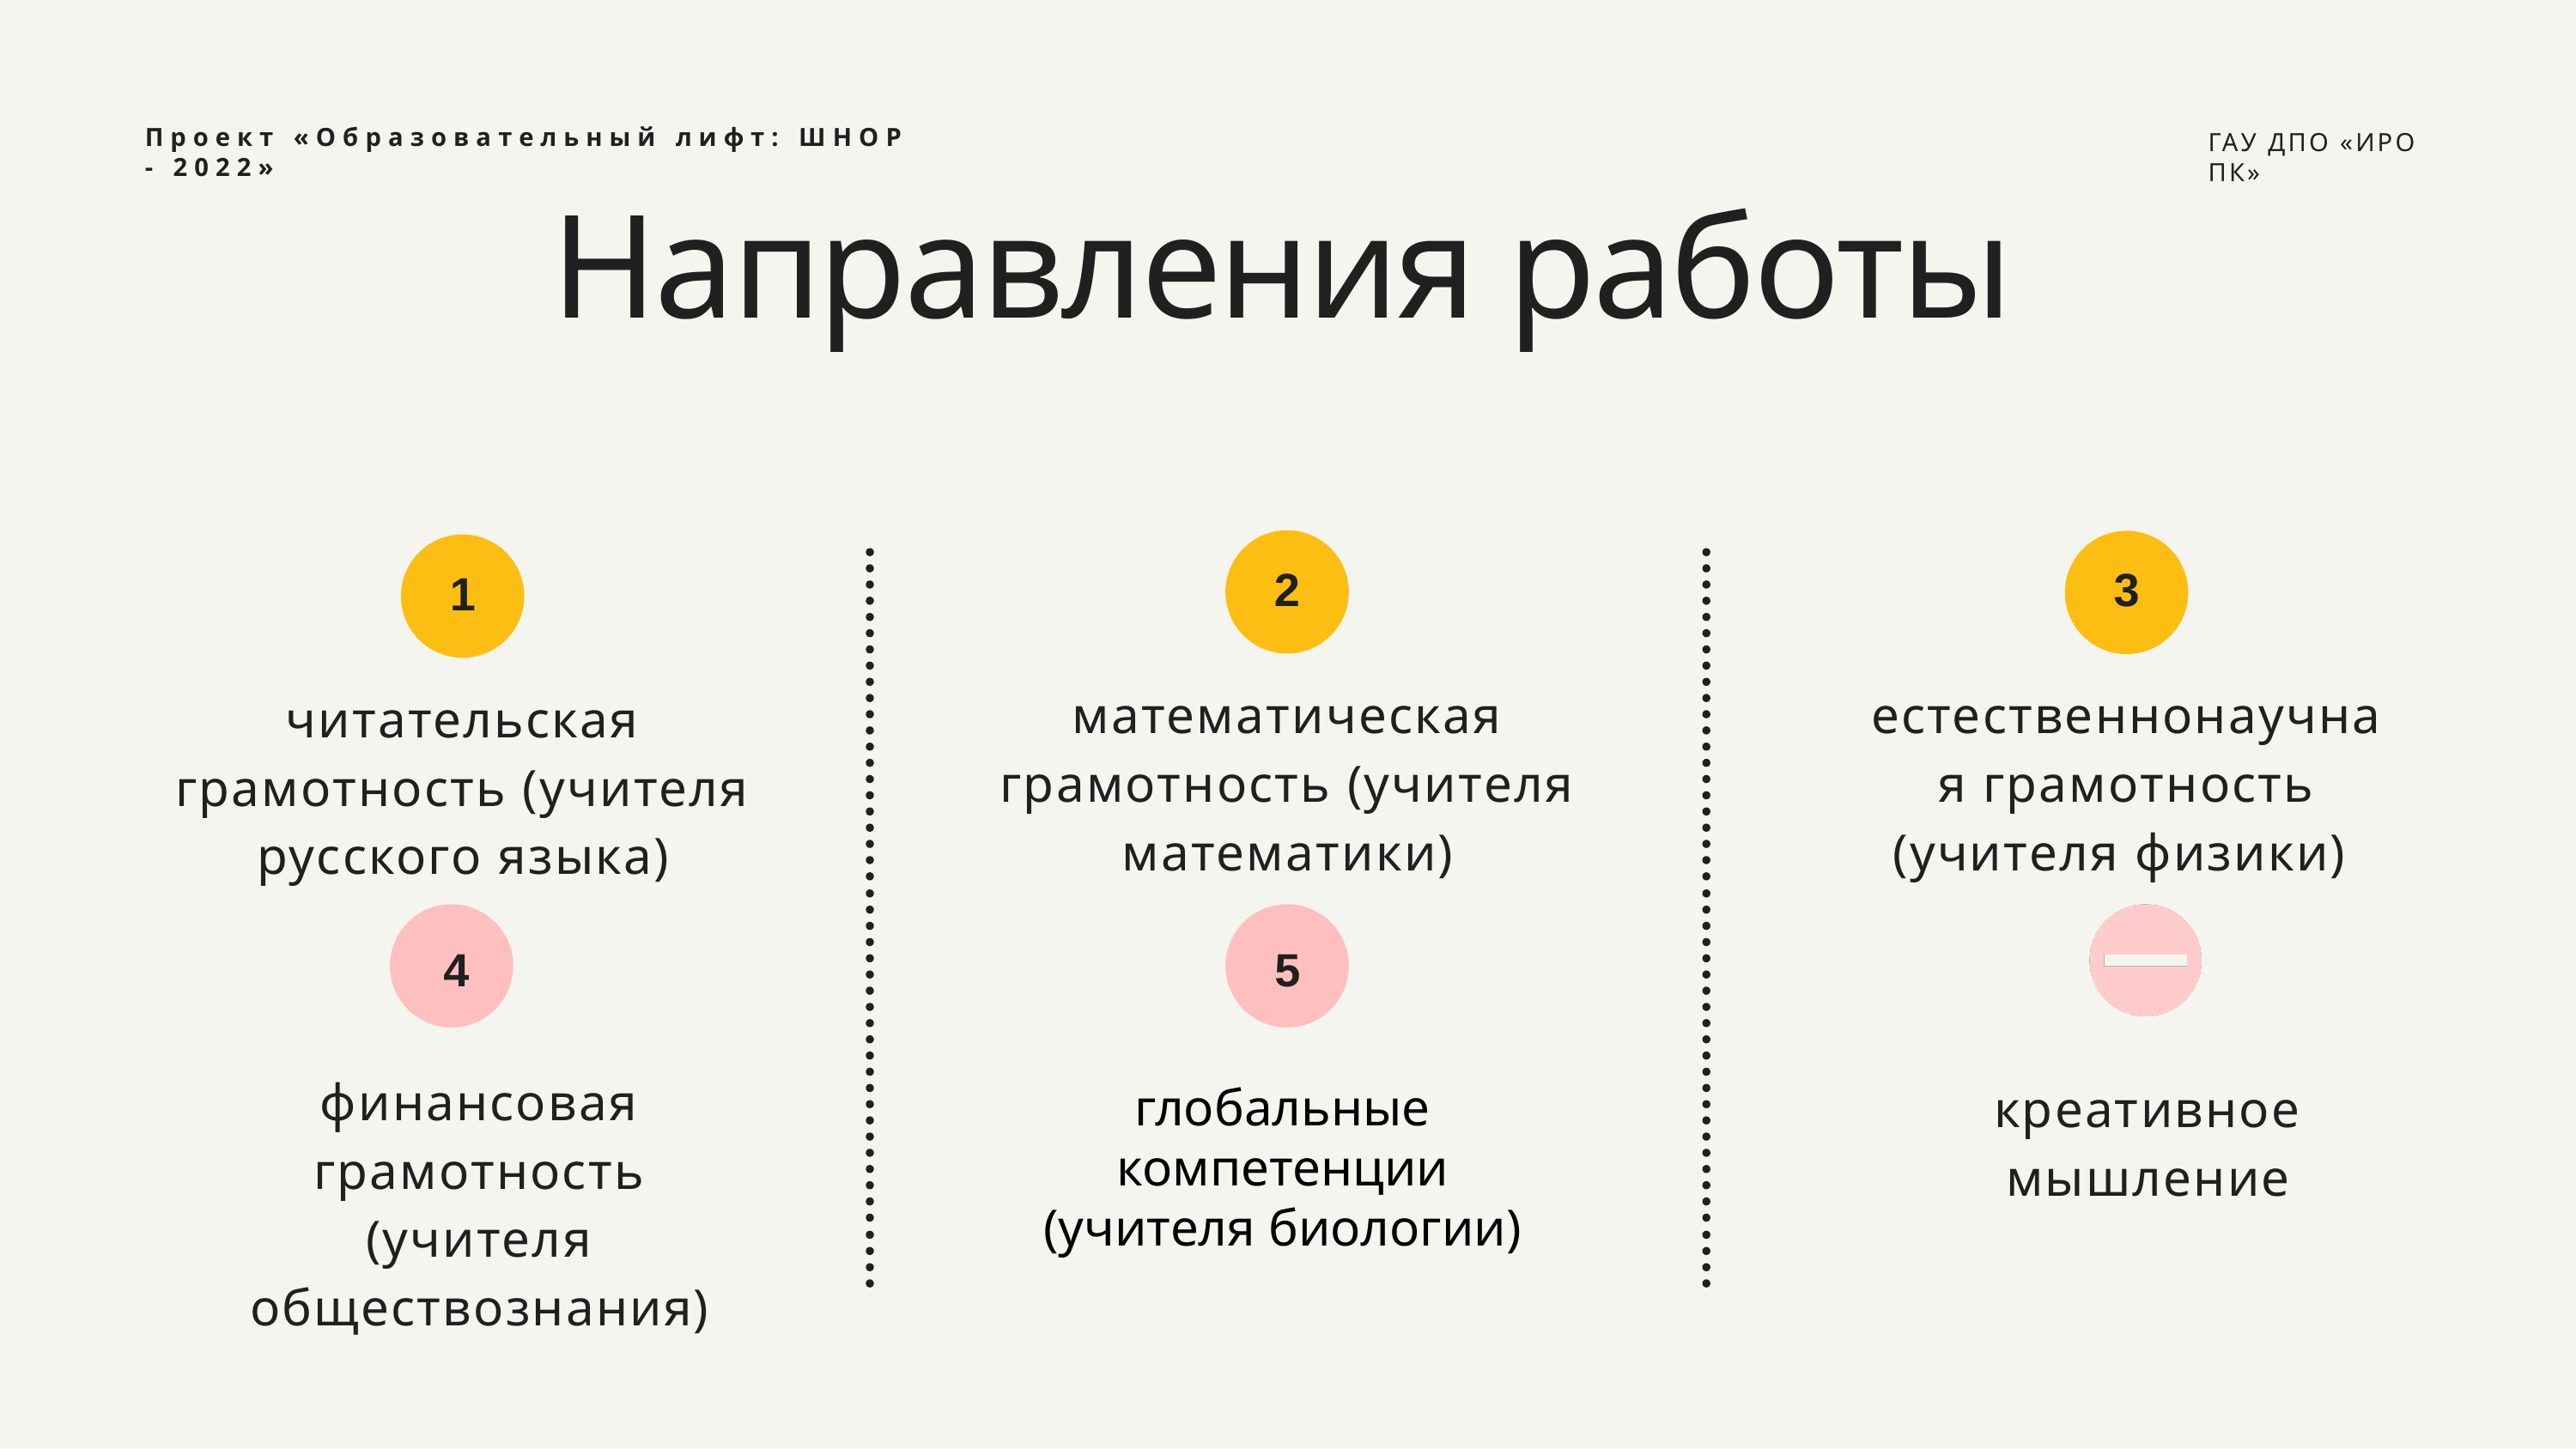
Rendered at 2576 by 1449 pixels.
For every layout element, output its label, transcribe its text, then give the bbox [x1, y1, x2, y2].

text_box [866, 1279, 874, 1288]
text_box [866, 548, 874, 556]
text_box [1225, 904, 1343, 1028]
text_box [1702, 1263, 1710, 1271]
text_box [866, 694, 874, 702]
text_box [1702, 677, 1710, 686]
text_box [1236, 530, 1339, 558]
text_box [1702, 645, 1710, 654]
text_box 1 читательская грамотность (учителя русского языка) [149, 562, 776, 885]
text_box [866, 986, 874, 995]
text_box [866, 597, 874, 605]
text_box [866, 661, 874, 670]
text_box [390, 904, 507, 1028]
text_box [1702, 1279, 1710, 1288]
text_box [866, 1197, 874, 1206]
text_box [1702, 840, 1710, 848]
text_box [1702, 937, 1710, 947]
text_box глобальные компетенции (учителя биологии) [1019, 1069, 1546, 1263]
text_box [1702, 872, 1710, 881]
text_box [866, 1035, 874, 1044]
text_box [1702, 710, 1710, 718]
text_box 3 естественнонаучная грамотность (учителя физики) [1863, 558, 2390, 881]
text_box [866, 1230, 874, 1240]
text_box [1702, 758, 1710, 767]
text_box [1702, 694, 1710, 702]
text_box [866, 1067, 874, 1076]
text_box [1702, 597, 1710, 605]
text_box [866, 726, 874, 735]
text_box [1702, 1180, 1710, 1190]
text_box [866, 840, 874, 848]
text_box ГАУ ДПО «ИРО ПК» [2206, 124, 2466, 186]
text_box [866, 807, 874, 816]
text_box 5 [1256, 938, 1372, 997]
text_box [1702, 1149, 1710, 1157]
title Направления работы [380, 173, 2184, 417]
text_box [866, 677, 874, 686]
text_box [866, 791, 874, 800]
text_box [1702, 1035, 1710, 1044]
text_box [866, 823, 874, 832]
text_box [866, 1083, 874, 1093]
text_box [866, 937, 874, 947]
text_box [866, 1019, 874, 1028]
text_box [1702, 774, 1710, 784]
text_box [866, 970, 874, 979]
text_box [2075, 530, 2178, 558]
text_box [866, 628, 874, 638]
text_box [1702, 1197, 1710, 1206]
text_box [410, 534, 514, 562]
text_box [866, 1051, 874, 1060]
text_box [1702, 823, 1710, 832]
text_box [1702, 986, 1710, 995]
text_box [1702, 1100, 1710, 1109]
text_box Проект «Образовательный лифт: ШНОР - 2022» [143, 119, 934, 182]
text_box [866, 743, 874, 751]
text_box креативное мышление [1901, 1062, 2393, 1213]
text_box [1702, 1230, 1710, 1240]
text_box [866, 1213, 874, 1222]
text_box [1702, 1003, 1710, 1011]
text_box 4 [441, 938, 536, 997]
text_box [866, 1263, 874, 1271]
text_box [1702, 580, 1710, 589]
text_box [1702, 921, 1710, 931]
text_box [1702, 1213, 1710, 1222]
text_box [1702, 743, 1710, 751]
text_box [866, 954, 874, 963]
text_box [866, 905, 874, 914]
text_box [866, 921, 874, 931]
text_box [866, 1180, 874, 1190]
text_box финансовая грамотность (учителя обществознания) [183, 1055, 776, 1343]
picture [2074, 888, 2216, 1031]
text_box [866, 613, 874, 621]
text_box [1702, 613, 1710, 621]
text_box [1702, 1083, 1710, 1093]
text_box [866, 710, 874, 718]
text_box [866, 1132, 874, 1141]
text_box [866, 1116, 874, 1125]
text_box [1702, 954, 1710, 963]
text_box [866, 1246, 874, 1256]
text_box [866, 1100, 874, 1109]
text_box [1702, 970, 1710, 979]
text_box [1702, 1116, 1710, 1125]
text_box [1702, 856, 1710, 864]
text_box [866, 758, 874, 767]
text_box [1702, 1246, 1710, 1256]
text_box [1702, 889, 1710, 898]
text_box [1702, 1165, 1710, 1173]
text_box [1702, 548, 1710, 556]
text_box [866, 580, 874, 589]
text_box [866, 645, 874, 654]
text_box [866, 774, 874, 784]
text_box [1702, 564, 1710, 573]
text_box [1702, 905, 1710, 914]
text_box [1702, 791, 1710, 800]
text_box [866, 856, 874, 864]
text_box [1702, 1051, 1710, 1060]
text_box [1702, 1132, 1710, 1141]
text_box [866, 889, 874, 898]
text_box [866, 564, 874, 573]
text_box [1702, 661, 1710, 670]
text_box [866, 1165, 874, 1173]
text_box [1702, 1019, 1710, 1028]
text_box [1702, 1067, 1710, 1076]
text_box [1702, 628, 1710, 638]
text_box 2 математическая грамотность (учителя математики) [960, 558, 1614, 881]
text_box [866, 1003, 874, 1011]
text_box [866, 1149, 874, 1157]
text_box [866, 872, 874, 881]
text_box [1702, 726, 1710, 735]
text_box [1702, 807, 1710, 816]
